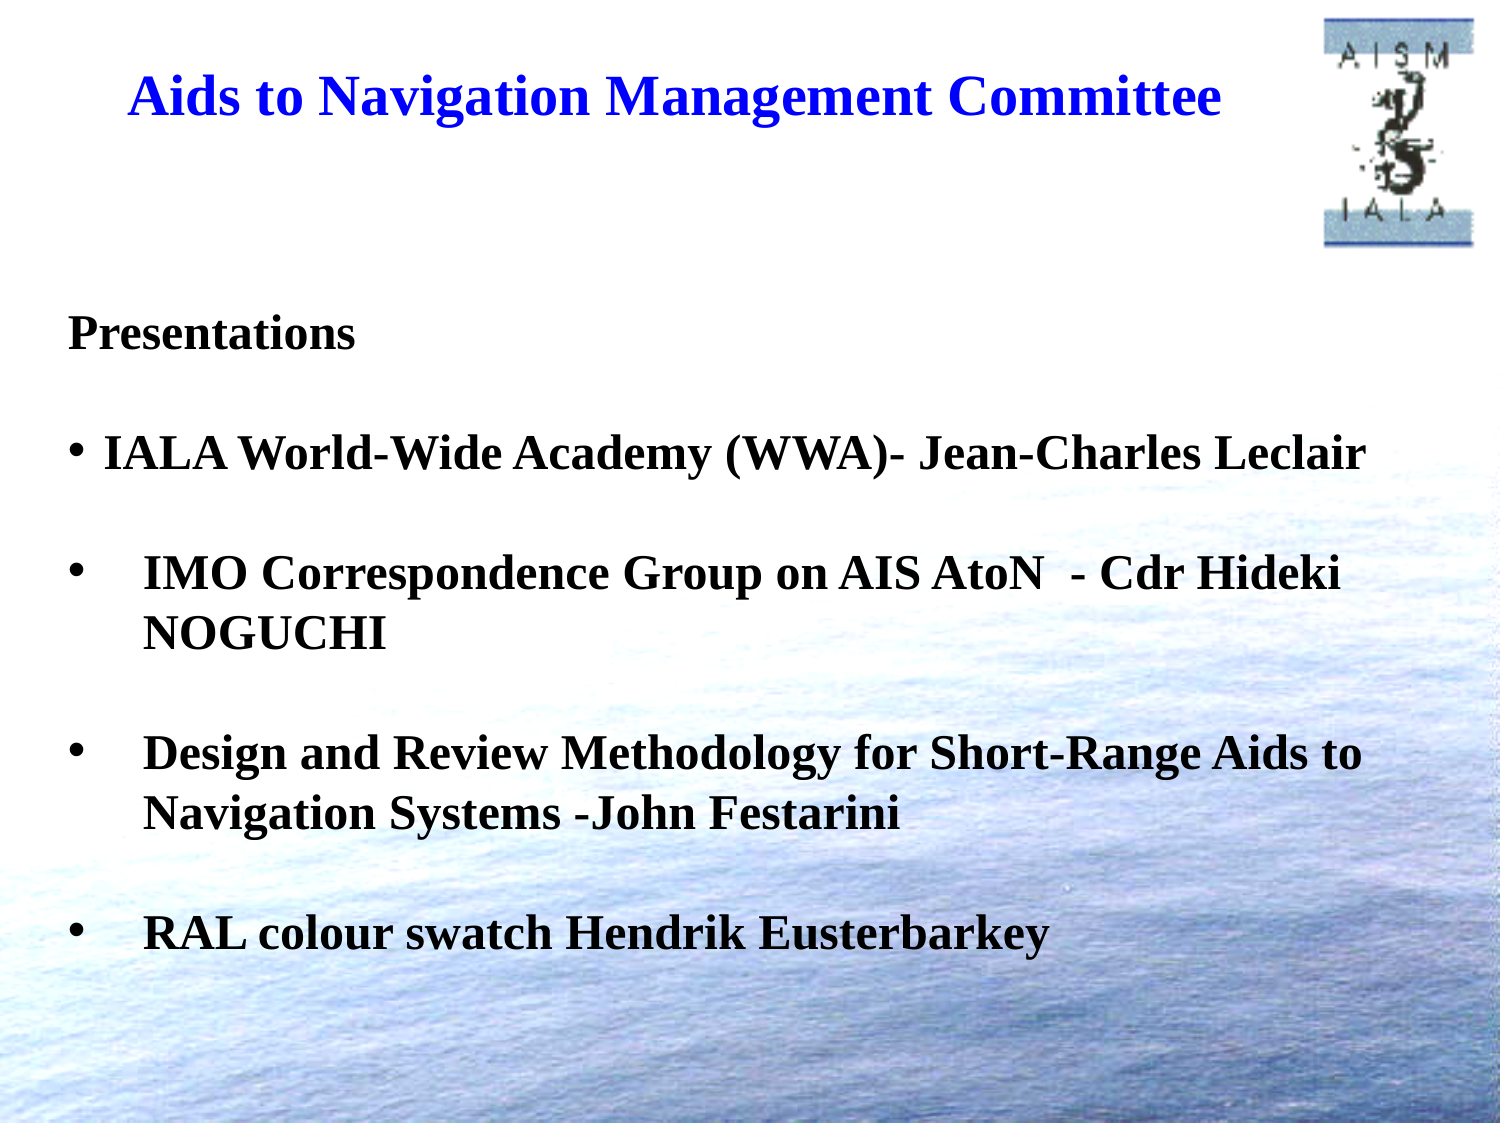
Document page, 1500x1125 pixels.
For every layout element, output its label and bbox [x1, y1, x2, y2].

text_box [1297, 0, 1500, 275]
picture [0, 0, 1500, 1124]
